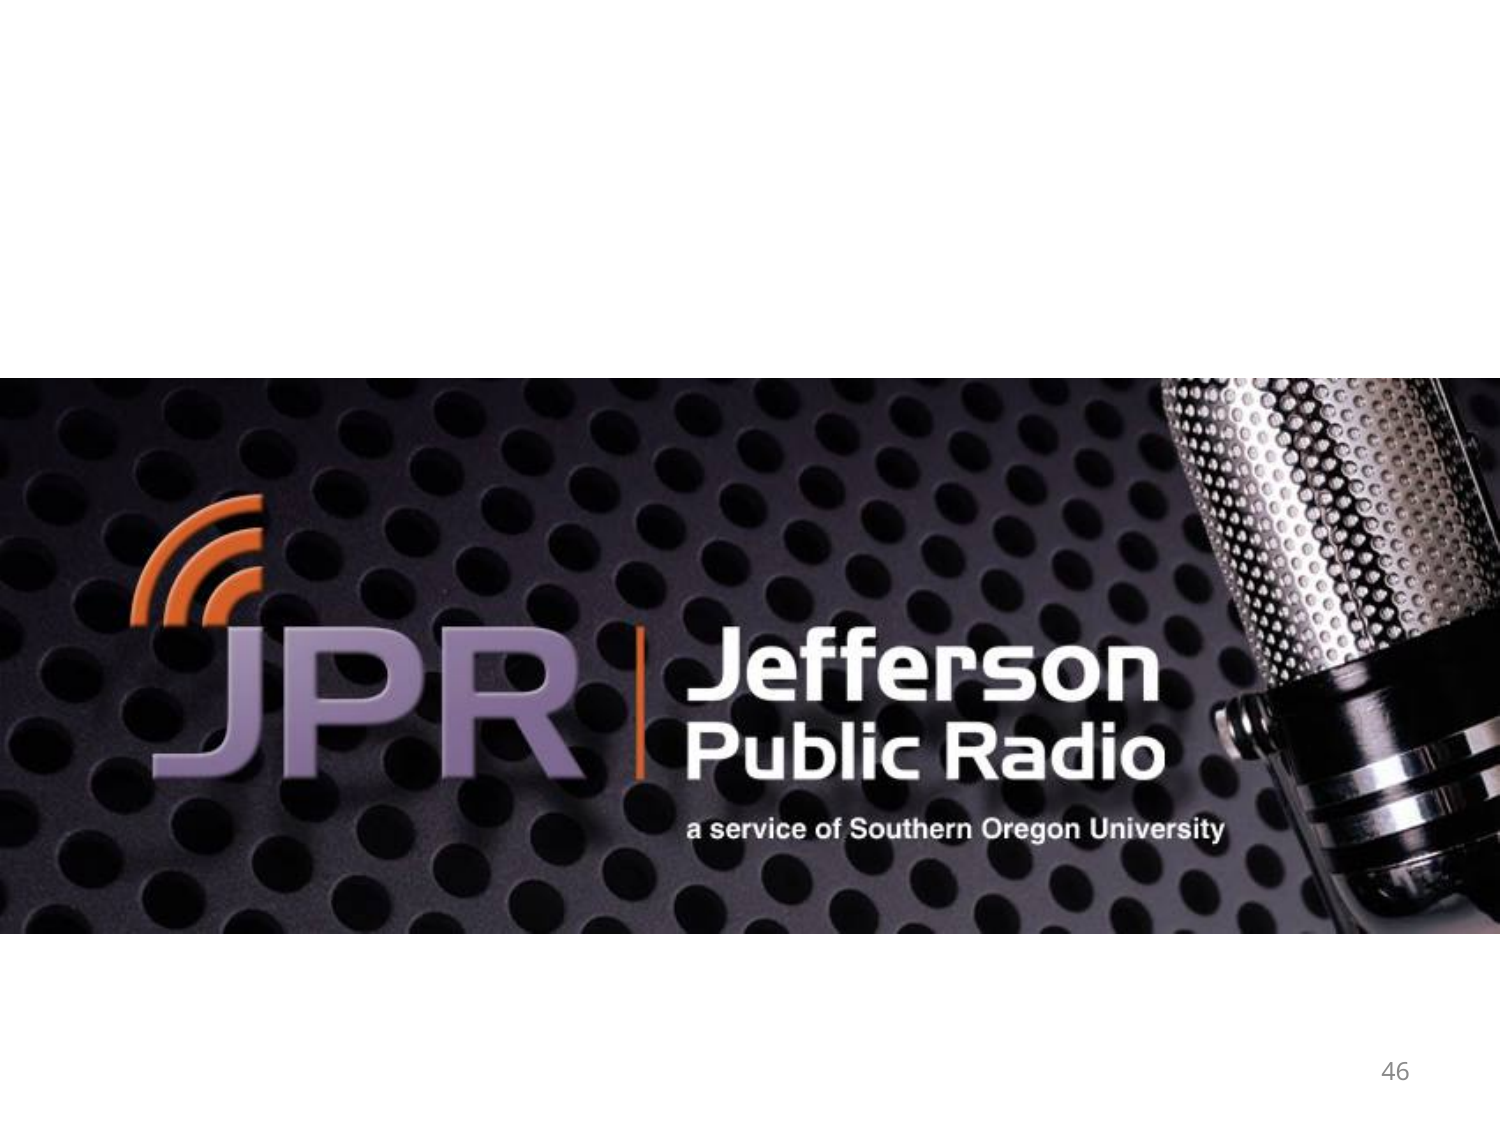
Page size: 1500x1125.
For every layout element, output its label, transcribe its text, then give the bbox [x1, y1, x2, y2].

slide_number 46 [1074, 1042, 1425, 1103]
picture [0, 377, 1500, 934]
